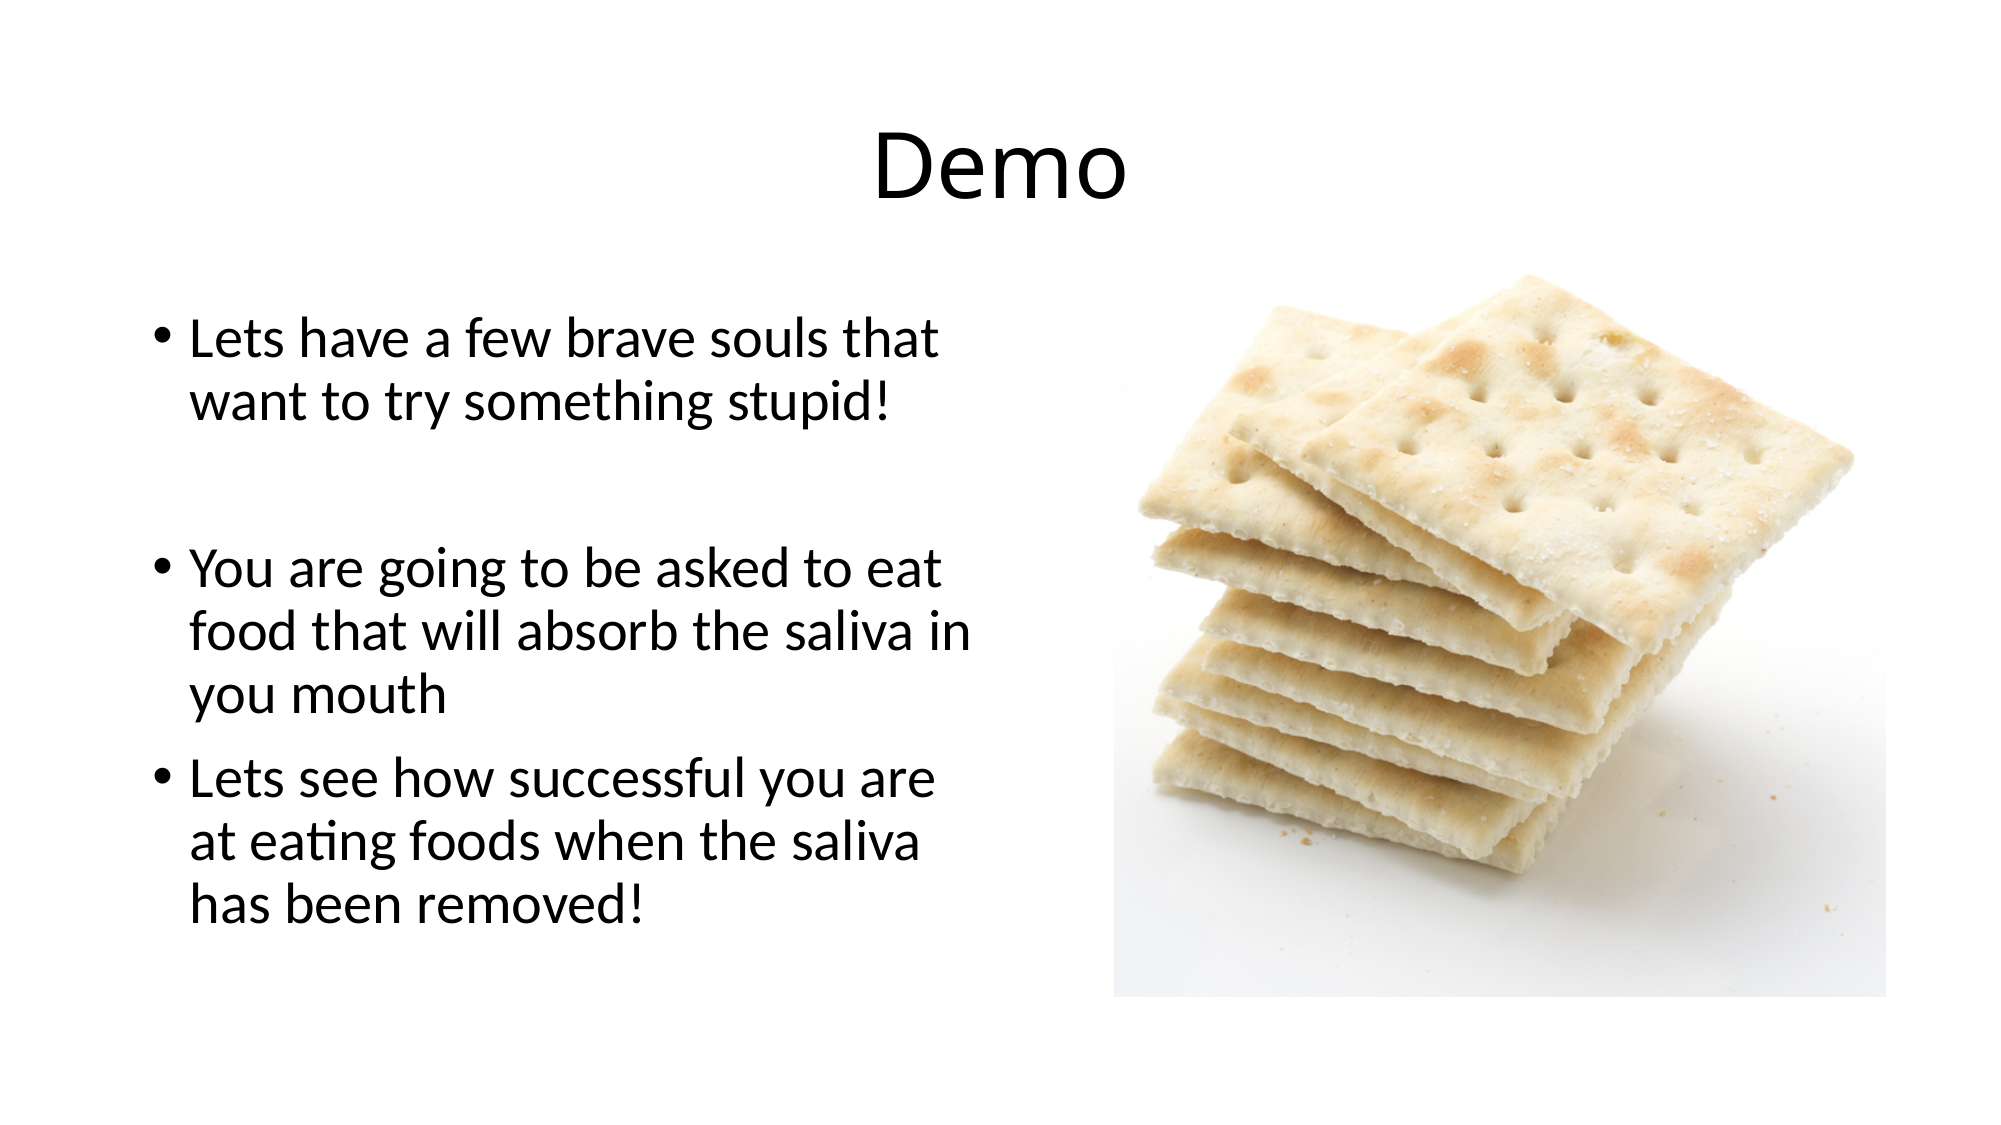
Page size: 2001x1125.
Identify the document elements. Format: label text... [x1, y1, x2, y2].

picture [1113, 243, 1886, 997]
title Demo [137, 59, 1863, 278]
list Lets have a few brave souls that want to try something stupid! You are going to be asked to eat food that will absorb the saliva in you mouth Lets see how successful you are at eating foods when the saliva has been removed! [137, 299, 988, 1014]
